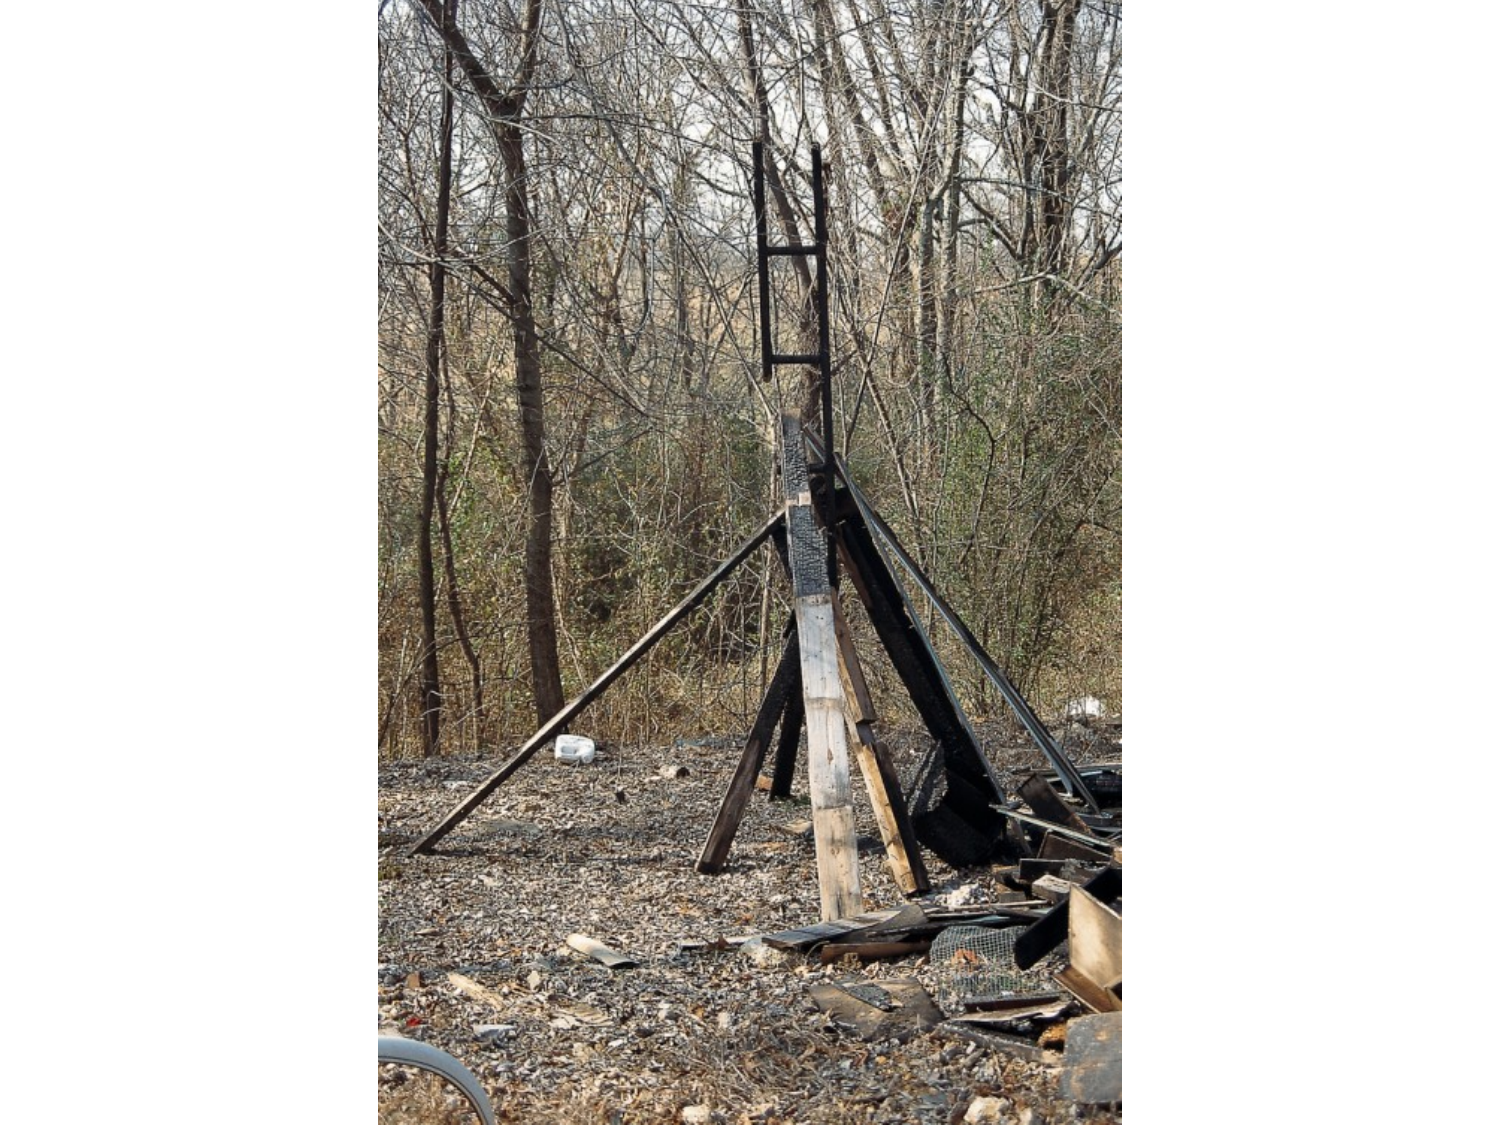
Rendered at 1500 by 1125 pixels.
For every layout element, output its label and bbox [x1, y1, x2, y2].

picture [377, 0, 1123, 1125]
